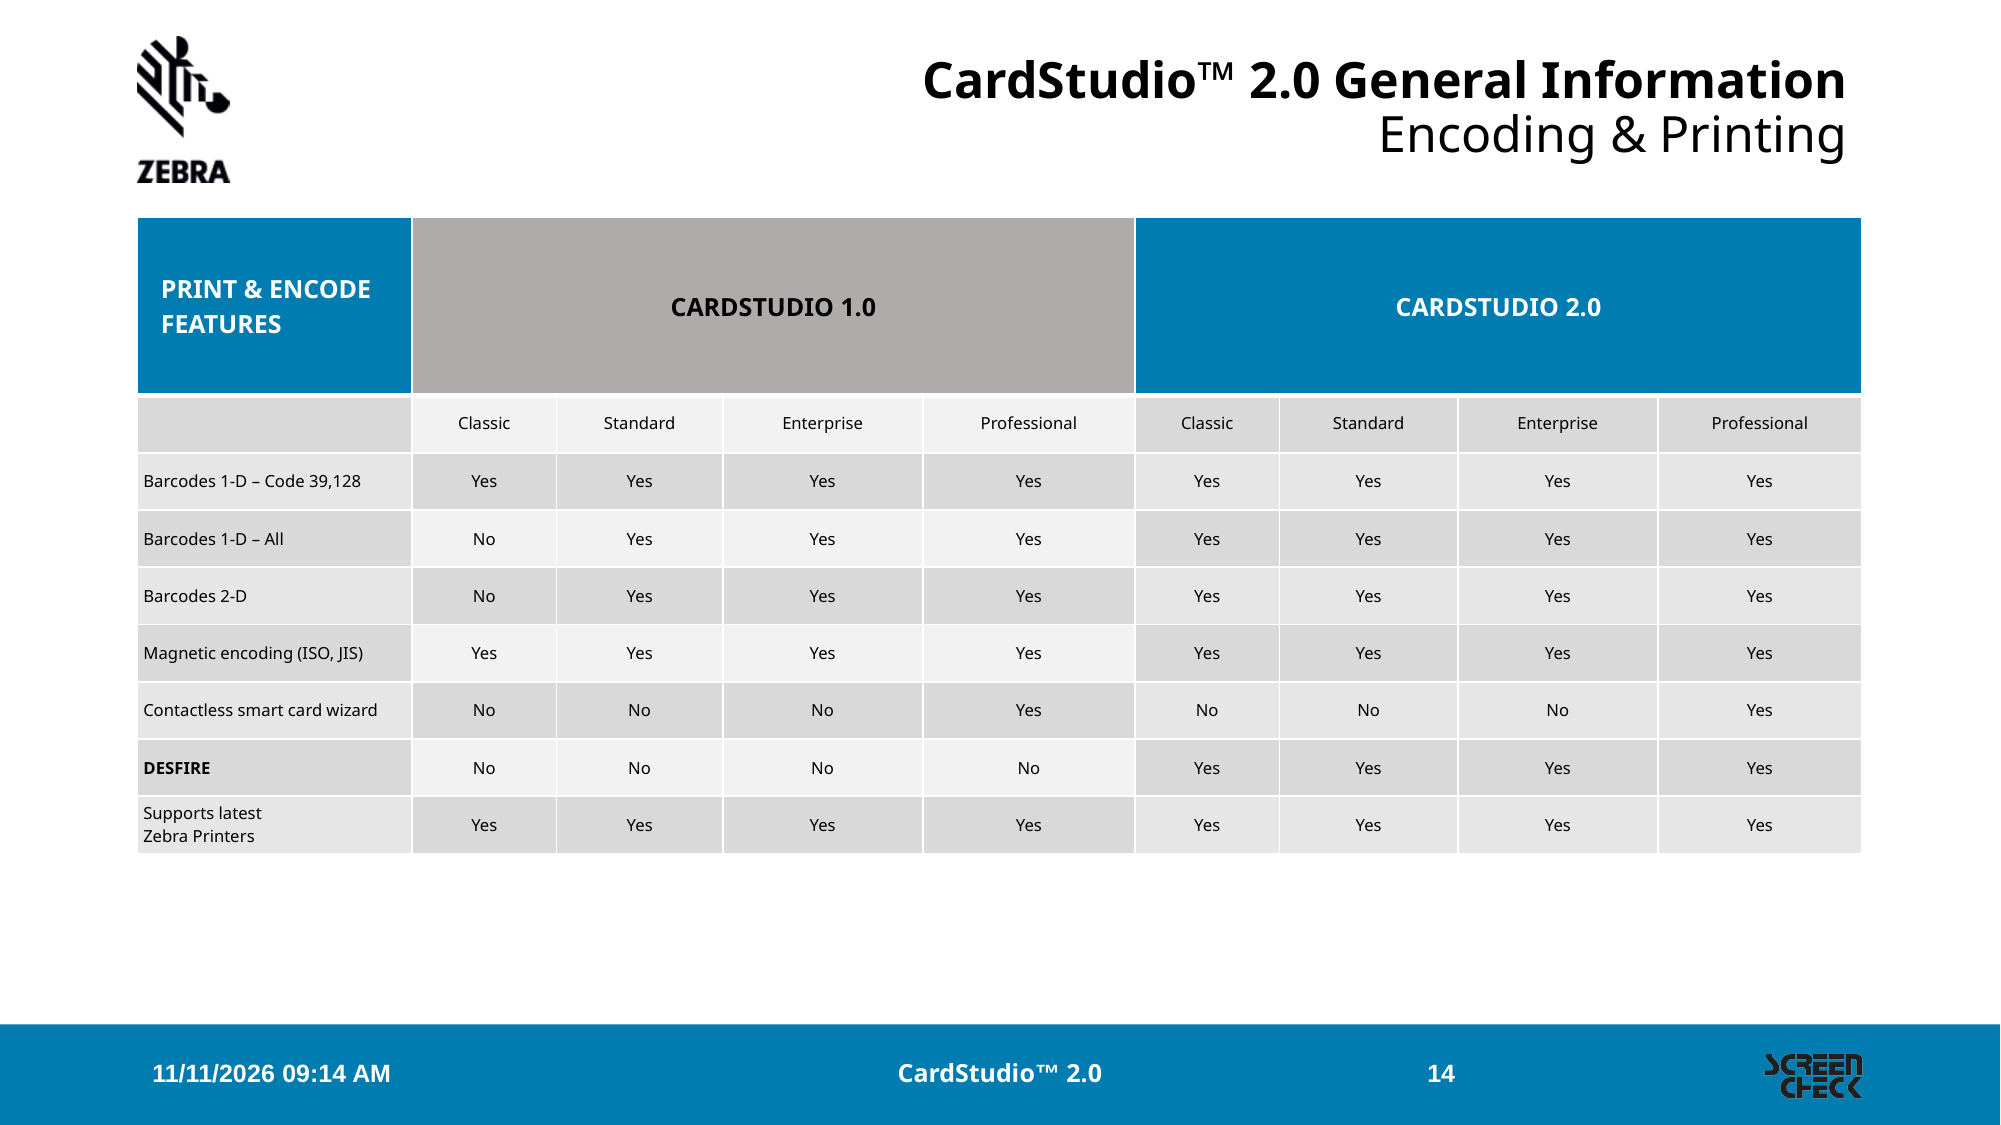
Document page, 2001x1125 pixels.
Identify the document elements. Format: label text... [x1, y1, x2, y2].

table_cell Professional [924, 398, 1134, 452]
table_cell Yes [724, 797, 922, 853]
table_cell Yes [724, 568, 922, 624]
table_header CARDSTUDIO 1.0 [413, 218, 1134, 393]
title CardStudio™ 2.0 General Information Encoding & Printing [390, 49, 1863, 170]
table_cell Yes [1280, 454, 1457, 509]
table_cell No [724, 683, 922, 738]
picture [1830, 1055, 1843, 1059]
picture [1814, 1063, 1827, 1082]
table_cell Enterprise [1459, 398, 1657, 452]
table_cell Yes [724, 511, 922, 566]
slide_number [137, 1042, 588, 1103]
table_cell No [557, 683, 722, 738]
table_cell Supports latest Zebra Printers [138, 797, 411, 853]
table_cell Yes [413, 797, 556, 853]
table_cell No [924, 740, 1134, 795]
table_cell Yes [1459, 797, 1657, 853]
table_cell No [413, 568, 556, 624]
table_cell Yes [557, 625, 722, 681]
table_cell Yes [924, 568, 1134, 624]
table_cell Yes [1136, 797, 1279, 853]
table_cell Yes [1659, 740, 1861, 795]
table_cell Barcodes 2-D [138, 568, 411, 624]
table_cell Yes [924, 683, 1134, 738]
table_cell Professional [1659, 398, 1861, 452]
table_cell Yes [1280, 740, 1457, 795]
table_cell Yes [1280, 625, 1457, 681]
table_cell [138, 398, 411, 452]
table_cell Yes [724, 625, 922, 681]
table_cell Enterprise [724, 398, 922, 452]
picture [1797, 1077, 1811, 1098]
table_cell Yes [1659, 797, 1861, 853]
picture [1846, 1055, 1862, 1098]
table_cell Yes [1136, 454, 1279, 509]
table_cell Yes [1280, 568, 1457, 624]
table_cell Yes [1659, 625, 1861, 681]
table_cell Classic [1136, 398, 1279, 452]
table_cell Barcodes 1-D – All [138, 511, 411, 566]
table_cell Yes [1280, 797, 1457, 853]
table_cell Yes [724, 454, 922, 509]
table_cell Barcodes 1-D – Code 39,128 [138, 454, 411, 509]
table_cell Yes [1459, 740, 1657, 795]
table_cell No [1280, 683, 1457, 738]
table_cell No [413, 683, 556, 738]
picture [1765, 1055, 1779, 1075]
table_header CARDSTUDIO 2.0 [1136, 218, 1861, 393]
table_cell Yes [1659, 683, 1861, 738]
table_cell Yes [1136, 625, 1279, 681]
table_cell Standard [557, 398, 722, 452]
table_cell Contactless smart card wizard [138, 683, 411, 738]
picture [137, 36, 230, 183]
picture [1814, 1086, 1827, 1098]
table_cell Yes [413, 454, 556, 509]
table_cell No [1136, 683, 1279, 738]
table_cell Yes [924, 511, 1134, 566]
table_cell Yes [1459, 454, 1657, 509]
table_cell Yes [1280, 511, 1457, 566]
table_cell Yes [413, 625, 556, 681]
table_cell Yes [557, 568, 722, 624]
table_cell Magnetic encoding (ISO, JIS) [138, 625, 411, 681]
table_cell Yes [557, 511, 722, 566]
table_cell Yes [1136, 511, 1279, 566]
picture [1797, 1055, 1827, 1075]
table_cell No [413, 740, 556, 795]
table_cell Yes [1459, 568, 1657, 624]
table_cell Yes [924, 625, 1134, 681]
table_cell Standard [1280, 398, 1457, 452]
slide_number 14 [1412, 1042, 1743, 1103]
table_cell Yes [924, 797, 1134, 853]
table_cell Yes [1659, 511, 1861, 566]
table_cell No [724, 740, 922, 795]
table_cell Yes [557, 797, 722, 853]
table_cell No [413, 511, 556, 566]
table_cell Classic [413, 398, 556, 452]
footer CardStudio™ 2.0 [662, 1042, 1338, 1103]
table_cell Yes [1459, 511, 1657, 566]
table_cell No [557, 740, 722, 795]
table_cell Yes [1459, 625, 1657, 681]
table_cell Yes [1136, 568, 1279, 624]
table_cell No [1459, 683, 1657, 738]
table_cell Yes [1136, 740, 1279, 795]
table_cell Yes [1659, 568, 1861, 624]
table_cell Yes [924, 454, 1134, 509]
picture [1781, 1055, 1794, 1098]
table_cell Yes [1659, 454, 1861, 509]
picture [1830, 1063, 1843, 1098]
table_header PRINT & ENCODE FEATURES [138, 218, 411, 393]
table_cell Yes [557, 454, 722, 509]
table_cell DESFIRE [138, 740, 411, 795]
